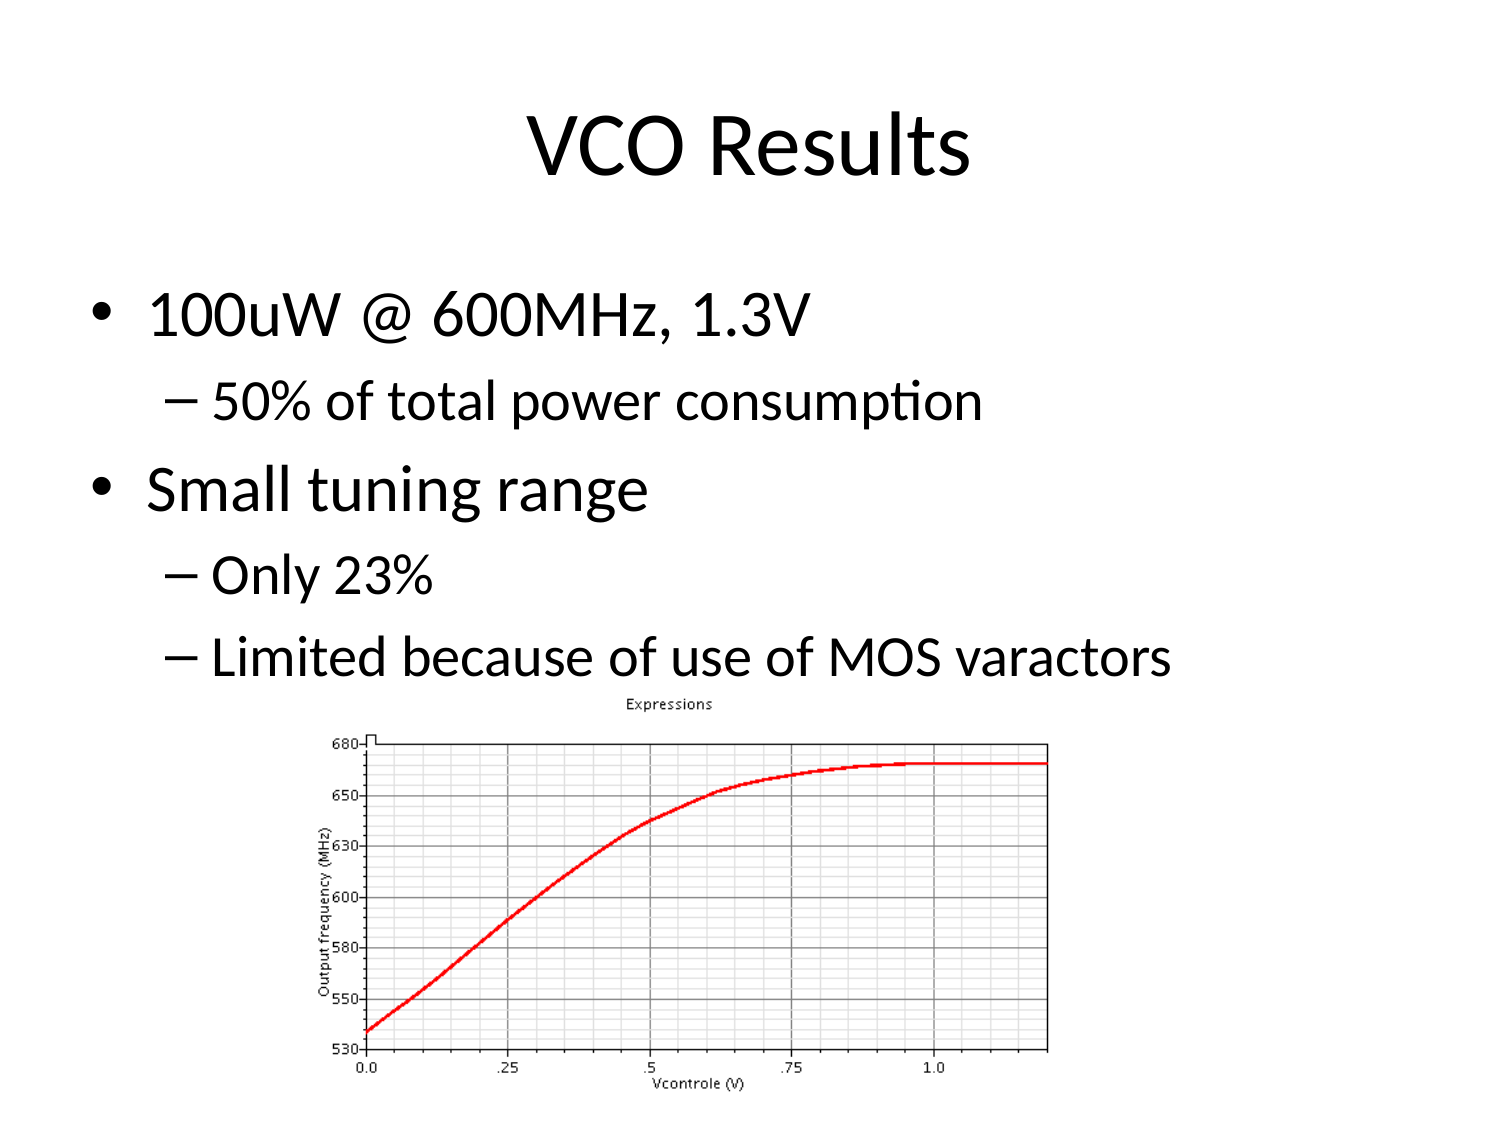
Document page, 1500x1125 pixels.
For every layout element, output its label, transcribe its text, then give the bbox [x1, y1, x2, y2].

picture [299, 687, 1113, 1098]
list 100uW @ 600MHz, 1.3V 50% of total power consumption Small tuning range Only 23% Limited because of use of MOS varactors [75, 262, 1425, 700]
title VCO Results [75, 45, 1425, 233]
